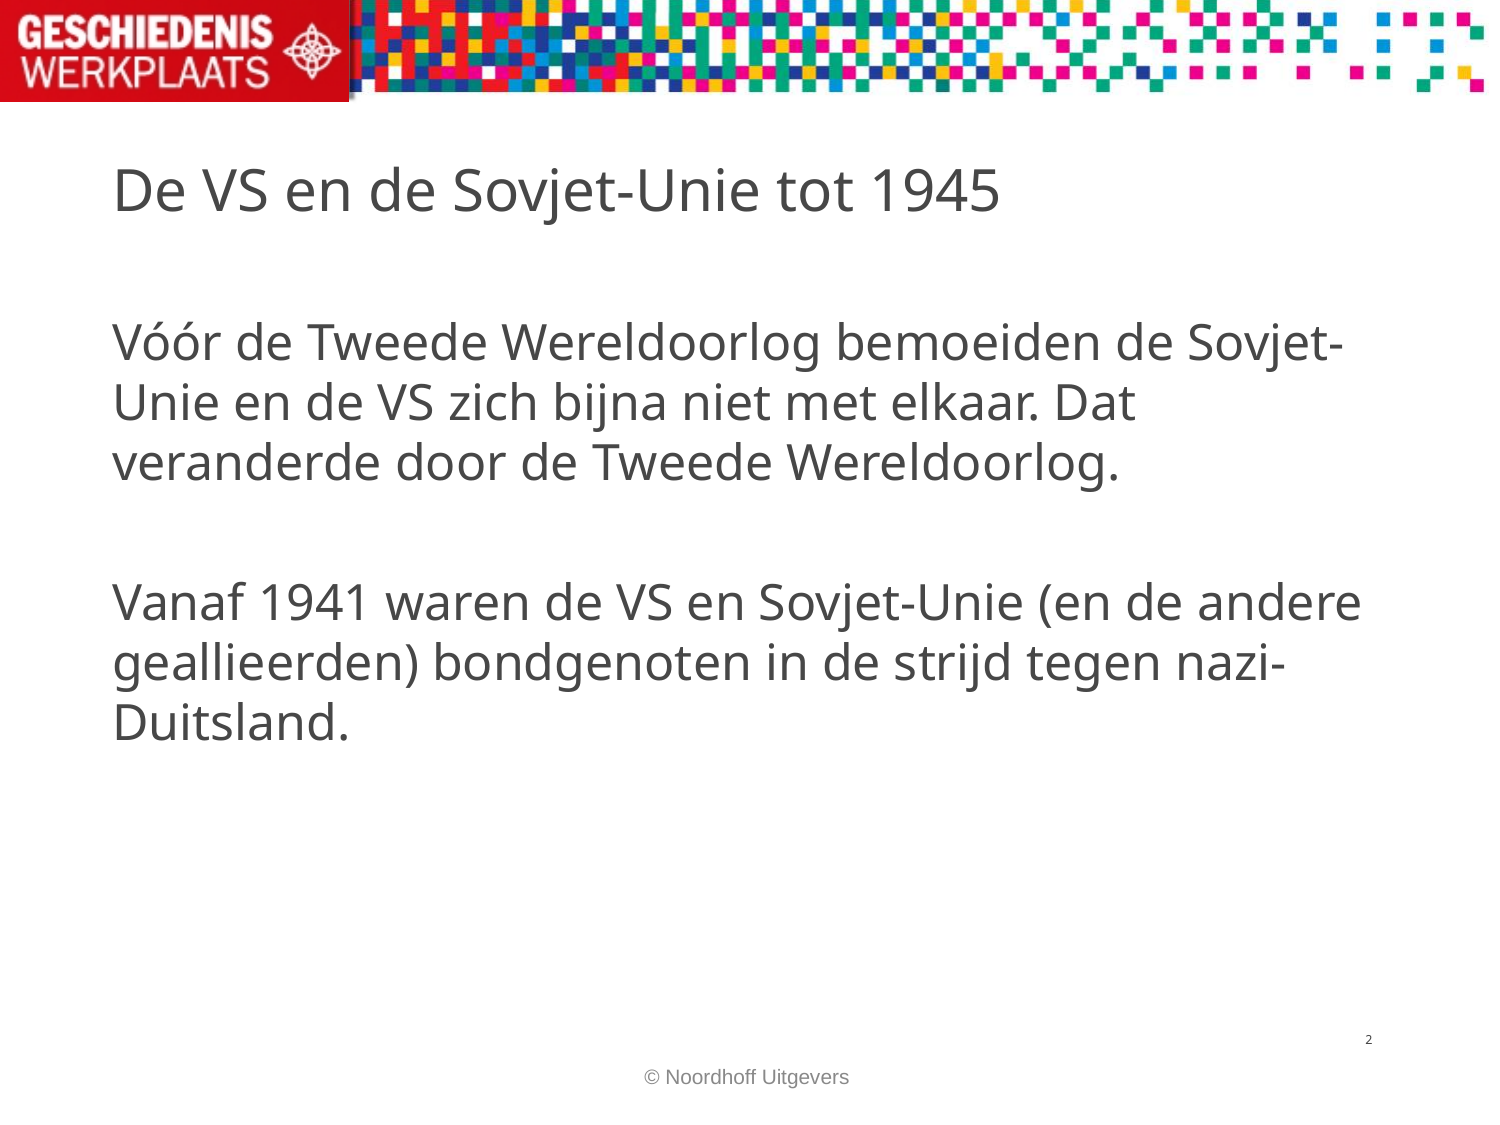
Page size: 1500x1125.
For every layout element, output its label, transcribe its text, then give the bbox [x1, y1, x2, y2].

picture [0, 0, 1500, 1125]
slide_number 2 [1325, 1025, 1388, 1063]
title De VS en de Sovjet-Unie tot 1945 [112, 145, 1401, 256]
list Vóór de Tweede Wereldoorlog bemoeiden de Sovjet-Unie en de VS zich bijna niet met elkaar. Dat veranderde door de Tweede Wereldoorlog. Vanaf 1941 waren de VS en Sovjet-Unie (en de andere geallieerden) bondgenoten in de strijd tegen nazi-Duitsland. [112, 302, 1409, 1024]
text_box © Noordhoff Uitgevers [512, 1045, 988, 1106]
